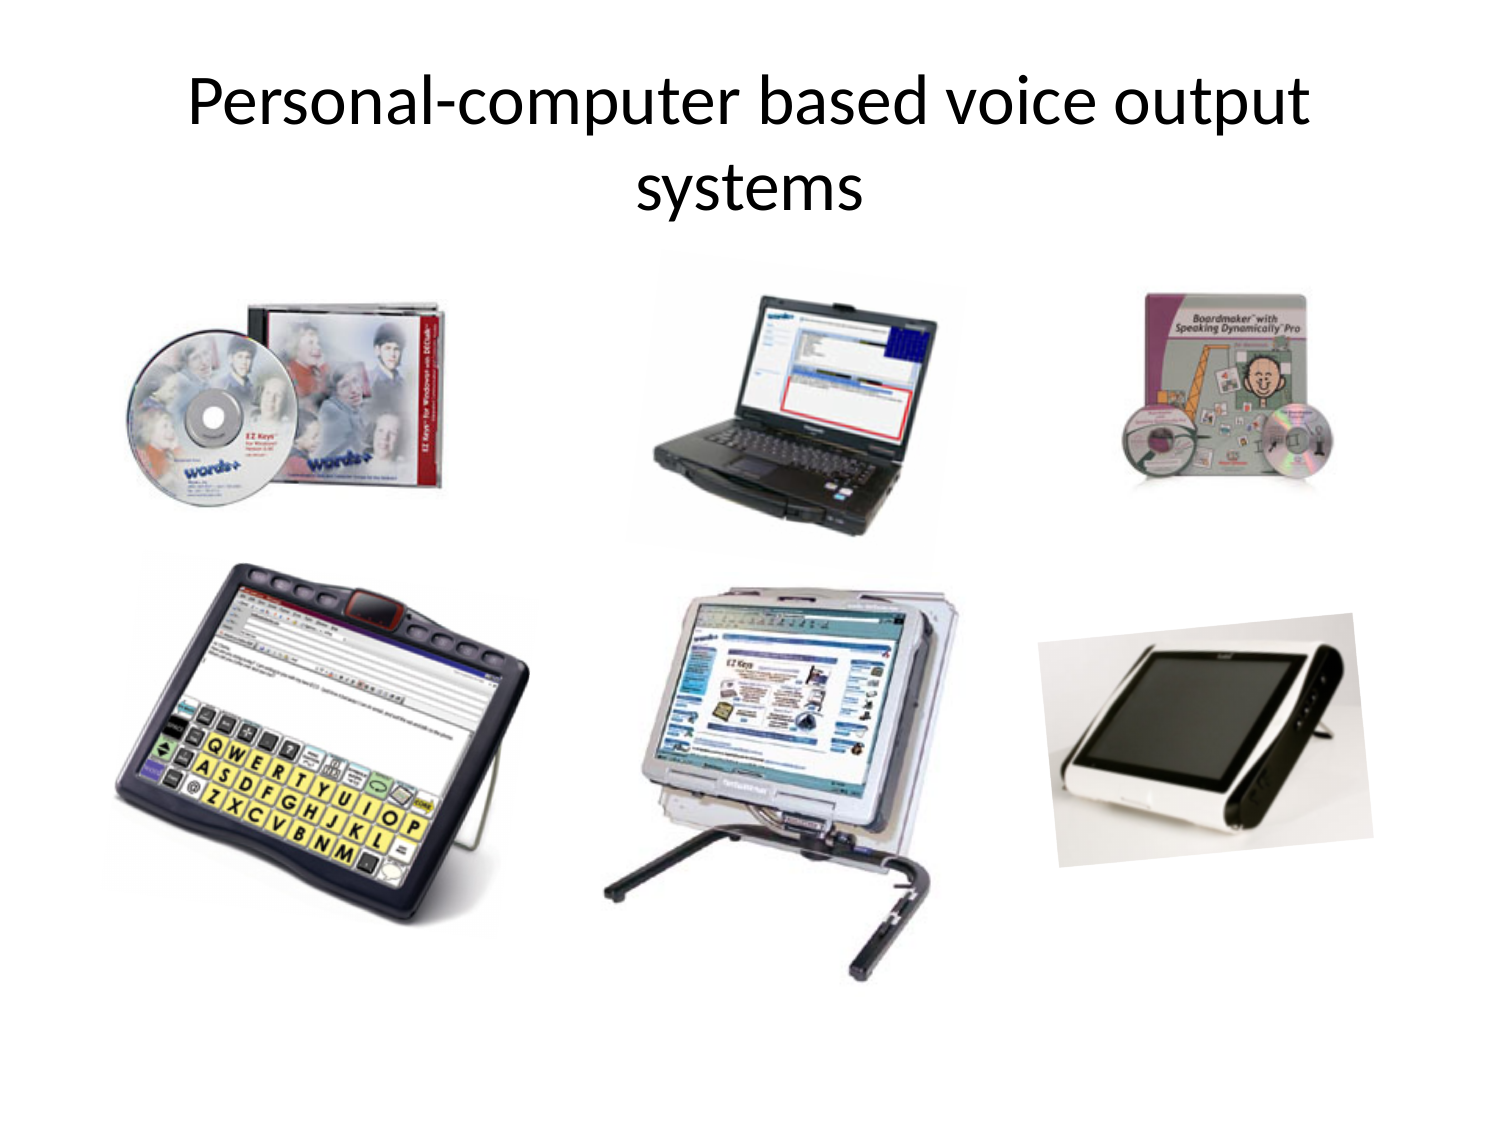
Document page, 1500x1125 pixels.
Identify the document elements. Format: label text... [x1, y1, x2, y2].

picture [1038, 613, 1373, 867]
picture [102, 550, 538, 938]
title Personal-computer based voice output systems [75, 45, 1425, 233]
picture [112, 299, 451, 520]
picture [1099, 274, 1351, 526]
picture [589, 251, 981, 997]
